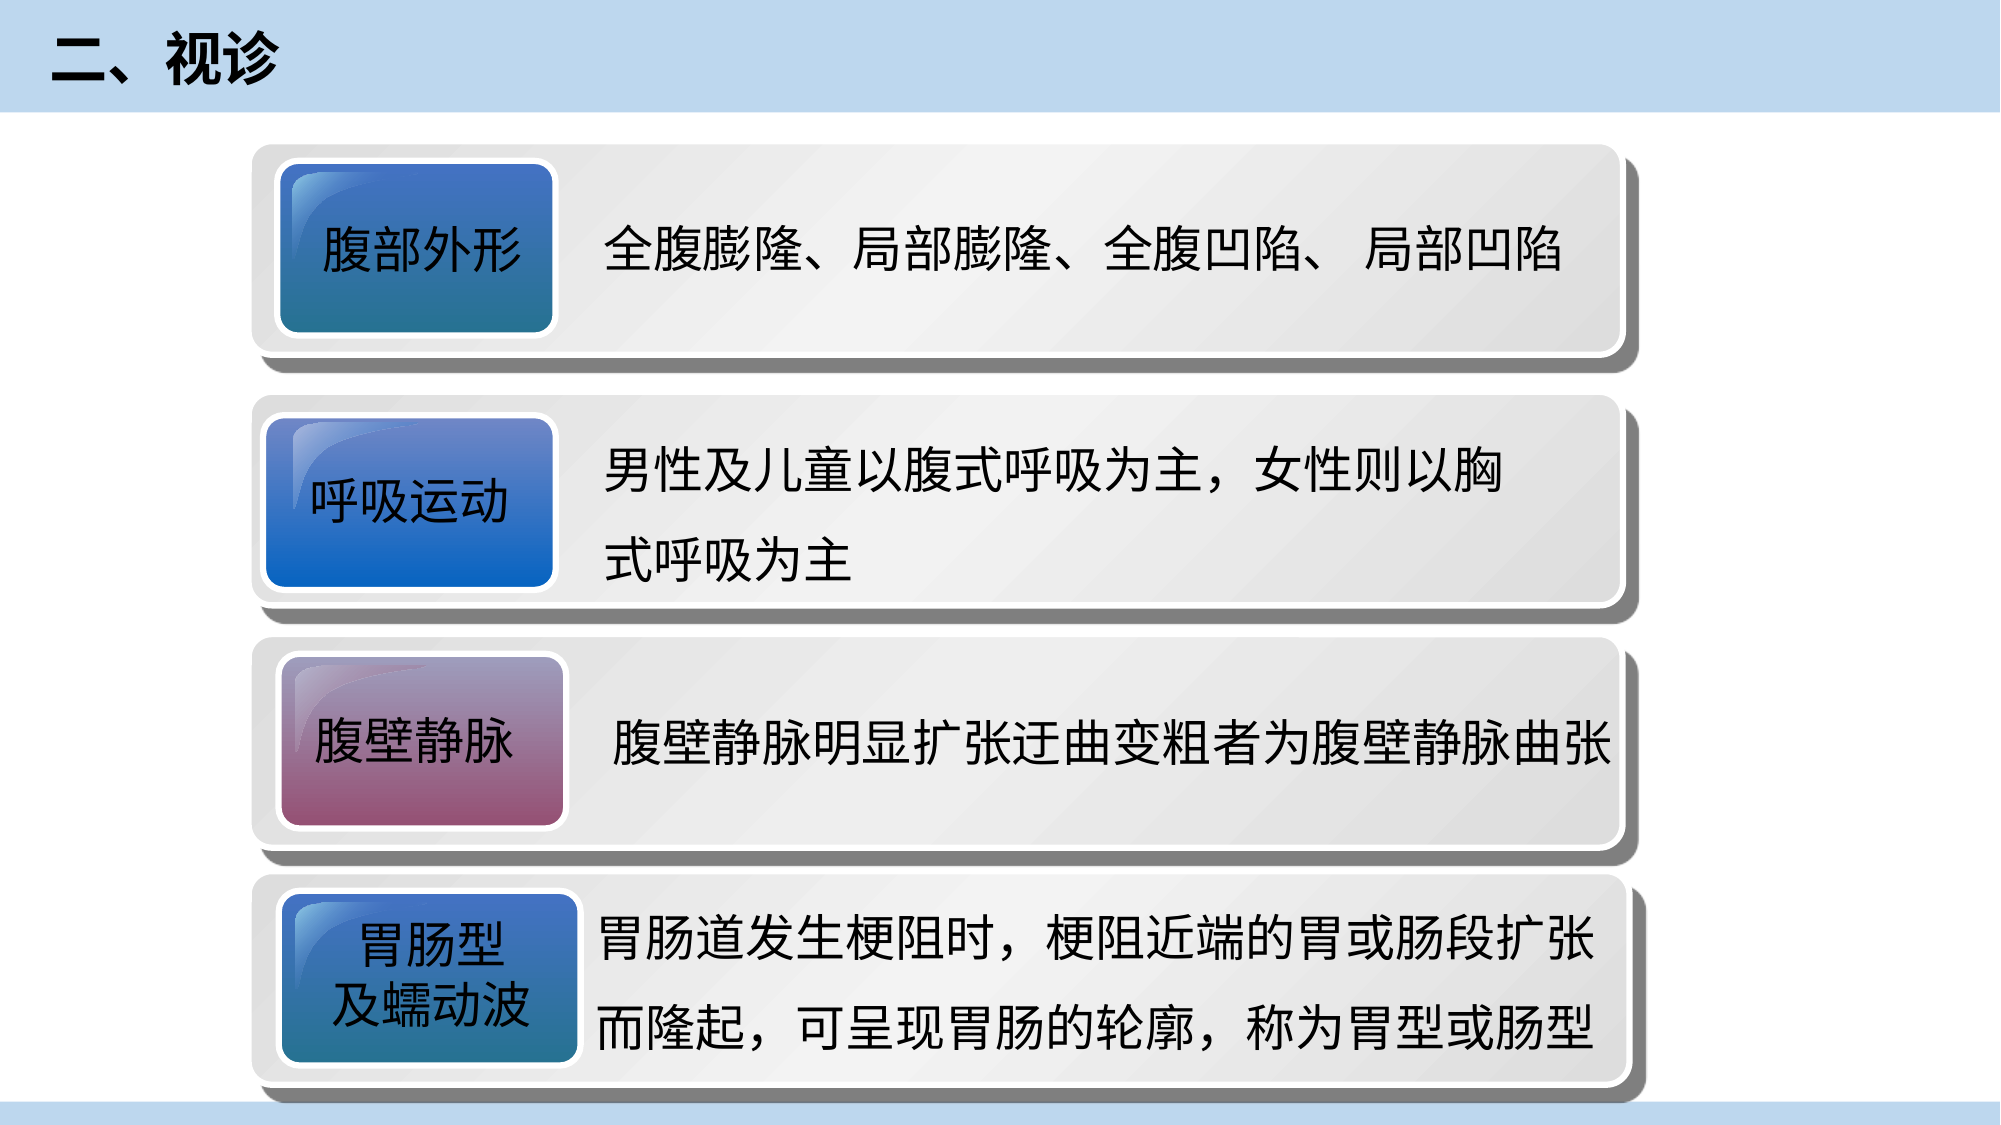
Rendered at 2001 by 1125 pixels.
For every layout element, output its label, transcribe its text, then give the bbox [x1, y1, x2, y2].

text_box 二、视诊 [37, 15, 508, 98]
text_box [248, 869, 1630, 1085]
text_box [248, 391, 1623, 606]
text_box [248, 141, 1623, 355]
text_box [248, 634, 1704, 848]
